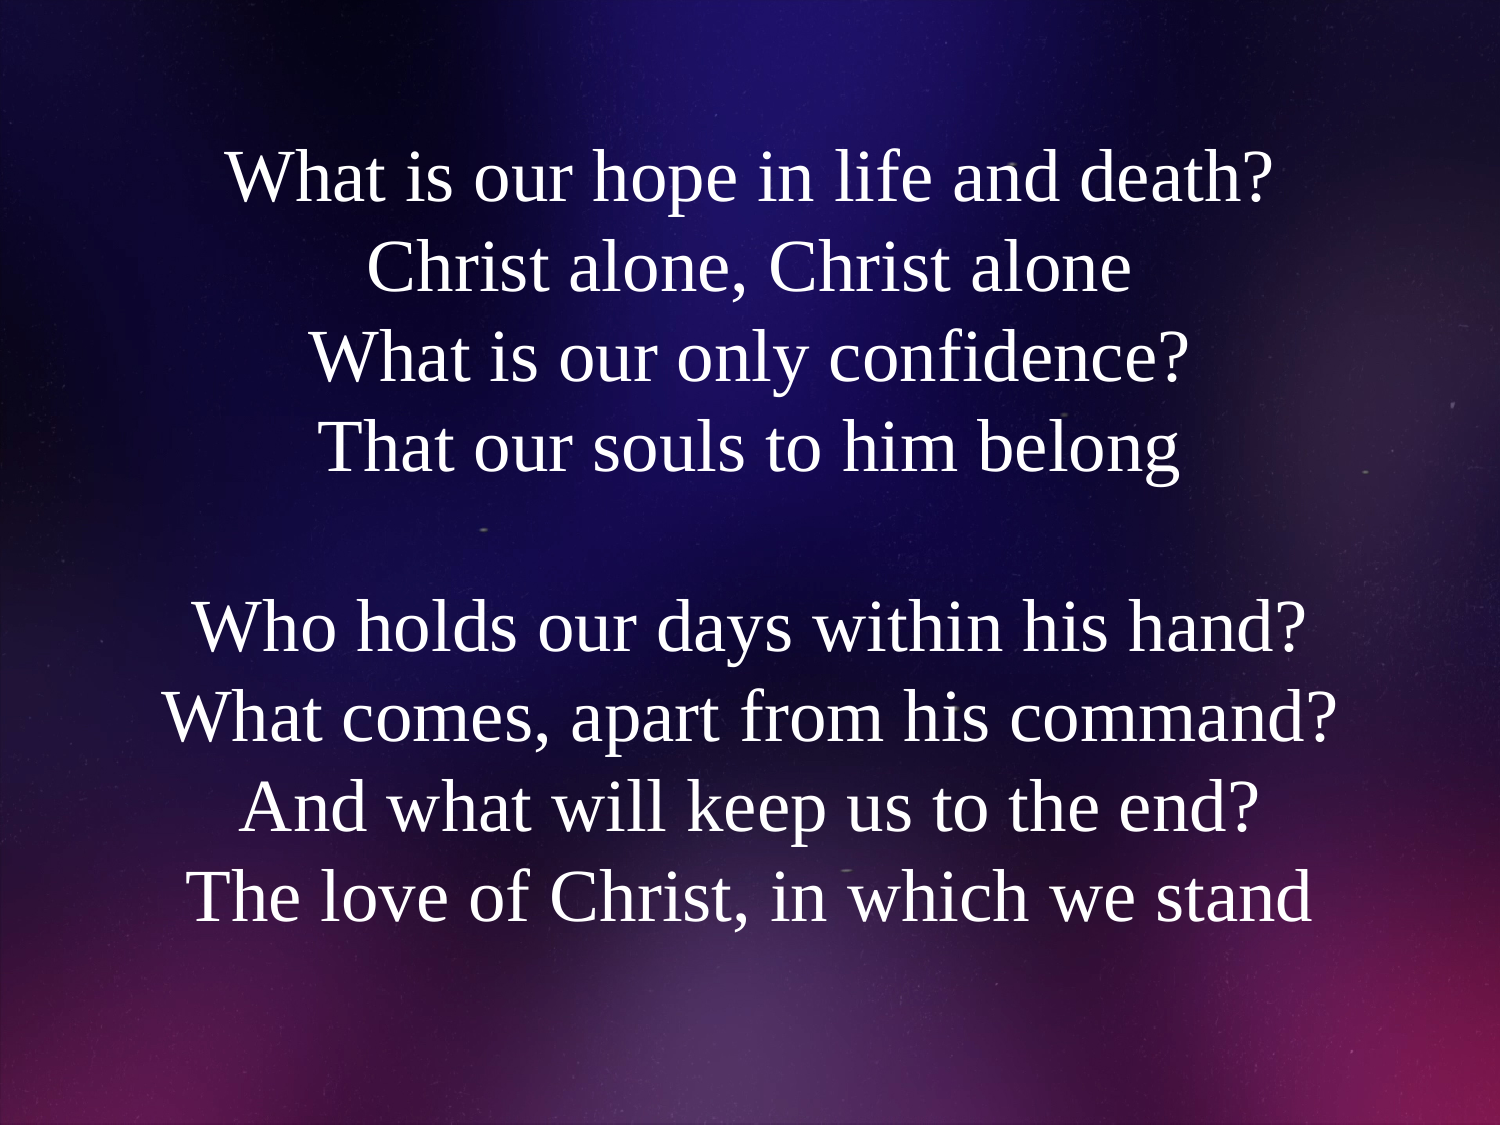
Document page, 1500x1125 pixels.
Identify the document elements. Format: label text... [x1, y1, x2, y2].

title What is our hope in life and death? Christ alone, Christ alone What is our only confidence? That our souls to him belong Who holds our days within his hand? What comes, apart from his command? And what will keep us to the end? The love of Christ, in which we stand [37, 437, 1463, 625]
picture [0, 0, 1500, 1125]
